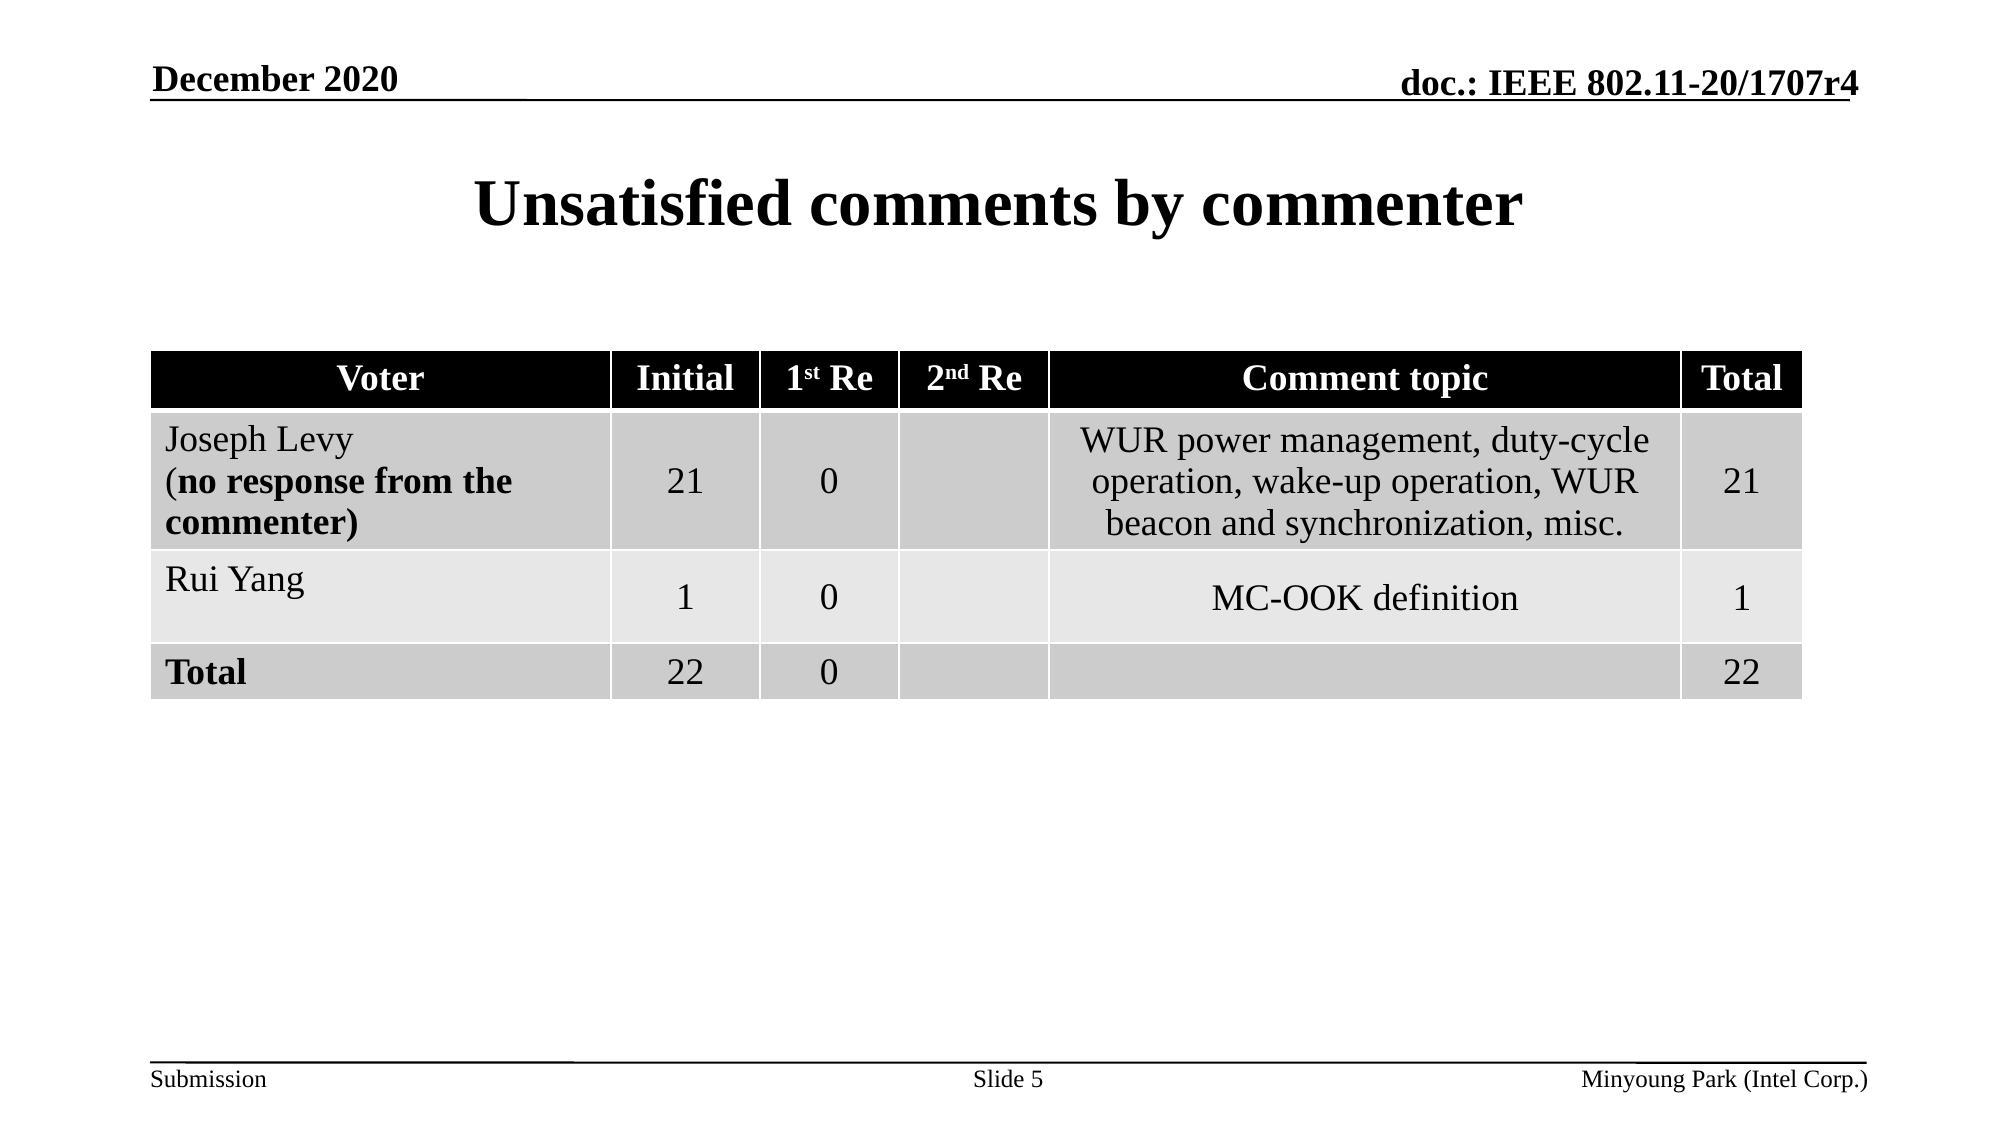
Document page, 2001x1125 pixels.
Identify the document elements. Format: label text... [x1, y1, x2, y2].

table_cell [1050, 644, 1680, 699]
table_cell 0 [761, 551, 898, 642]
table_header Voter [151, 351, 610, 408]
table_cell 0 [761, 644, 898, 699]
table_cell Total [151, 644, 610, 699]
table_cell 1 [1682, 551, 1802, 642]
table_header 1st Re [761, 351, 898, 408]
table_cell Joseph Levy (no response from the commenter) [151, 413, 610, 549]
table_cell WUR power management, duty-cycle operation, wake-up operation, WUR beacon and synchronization, misc. [1050, 413, 1680, 549]
table_cell [900, 413, 1048, 549]
table_header Initial [612, 351, 759, 408]
slide_number Slide 5 [950, 1061, 1067, 1123]
table_header Comment topic [1050, 351, 1680, 408]
table_cell [900, 551, 1048, 642]
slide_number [152, 54, 563, 100]
table_cell 0 [761, 413, 898, 549]
footer Minyoung Park (Intel Corp.) [1171, 1061, 1869, 1093]
table_cell Rui Yang [151, 551, 610, 642]
table_cell MC-OOK definition [1050, 551, 1680, 642]
table_cell 1 [612, 551, 759, 642]
table_cell 22 [612, 644, 759, 699]
table_cell 21 [1682, 413, 1802, 549]
table_cell 21 [612, 413, 759, 549]
table_header Total [1682, 351, 1802, 408]
table_cell 22 [1682, 644, 1802, 699]
table_cell [900, 644, 1048, 699]
table_header 2nd Re [900, 351, 1048, 408]
title Unsatisfied comments by commenter [149, 112, 1850, 285]
